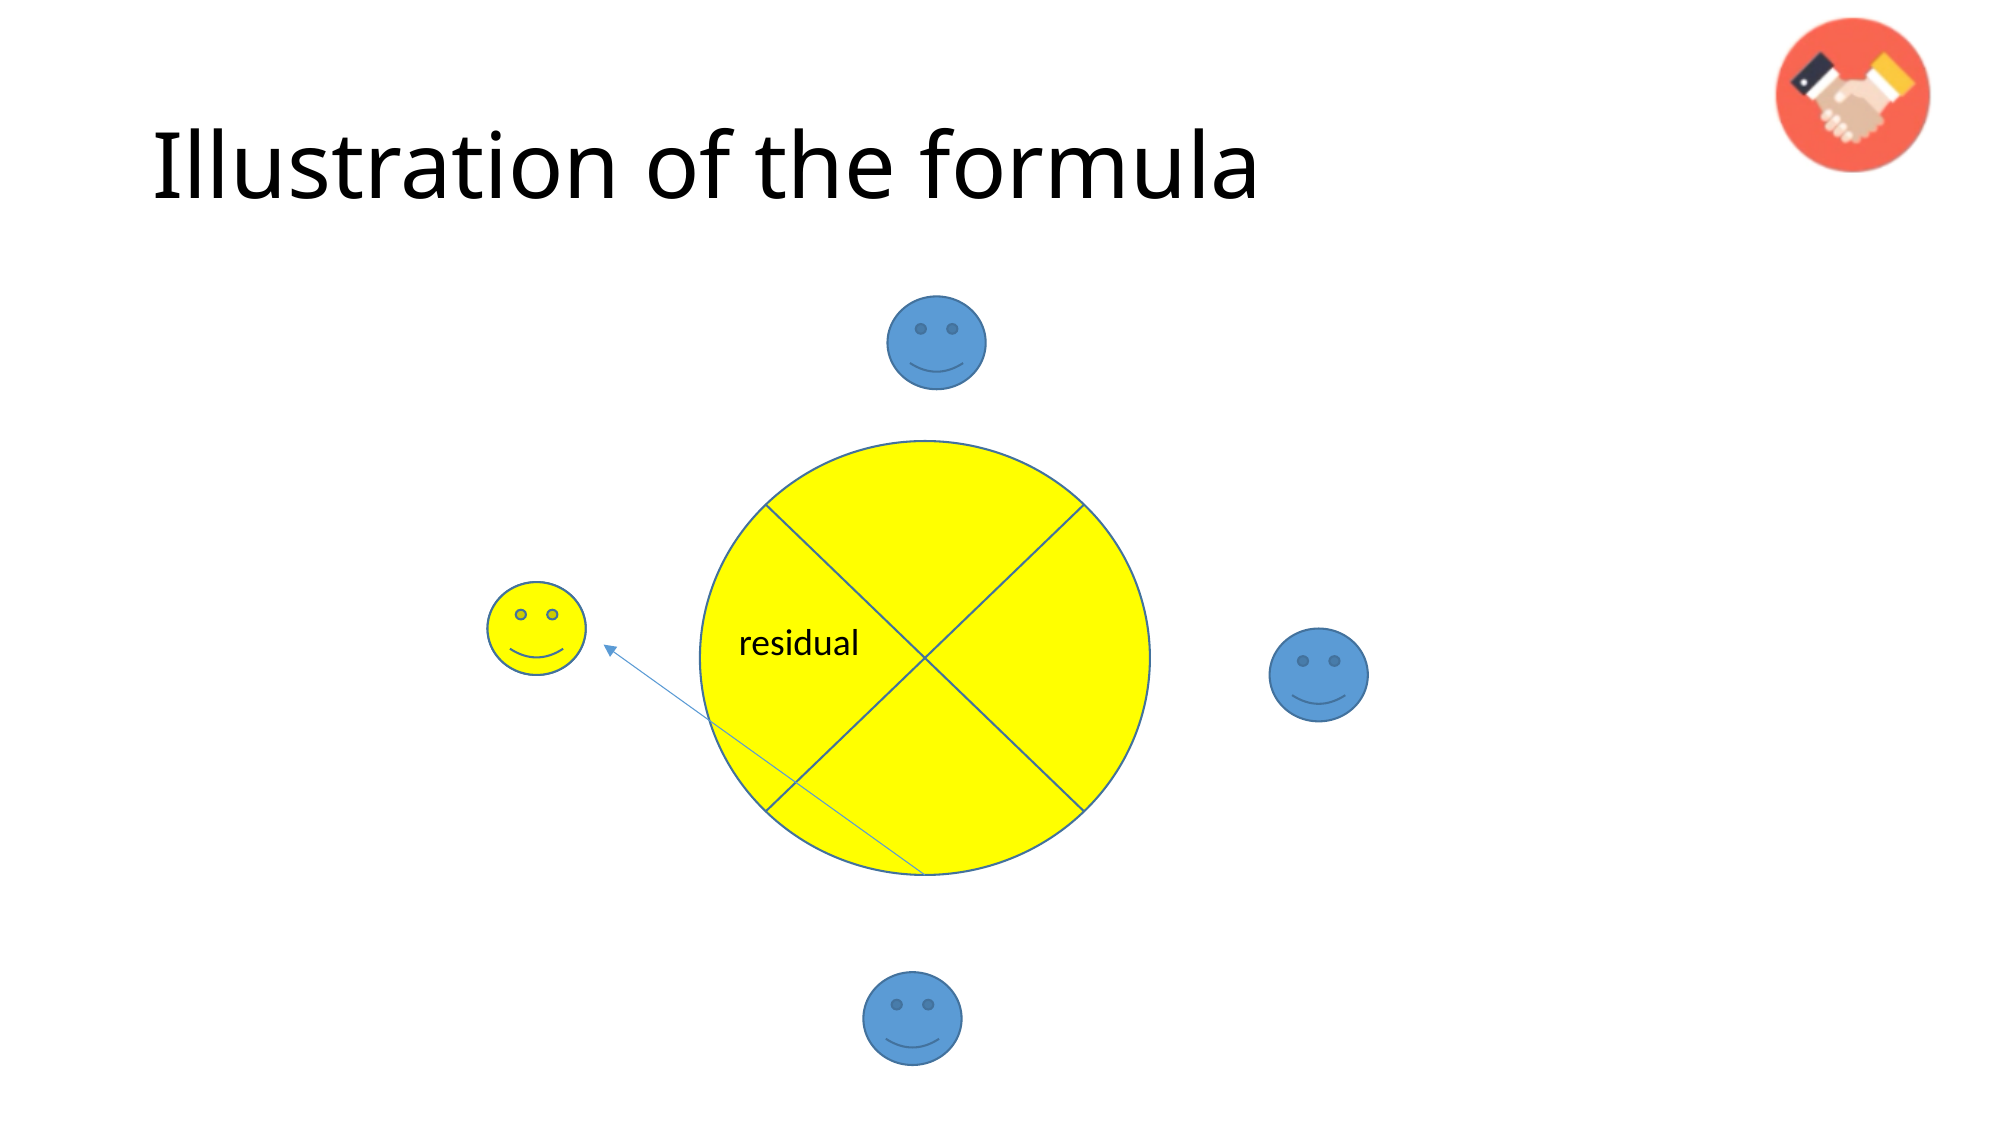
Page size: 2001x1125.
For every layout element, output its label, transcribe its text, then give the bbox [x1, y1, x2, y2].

text_box [698, 439, 1151, 876]
text_box [1268, 627, 1369, 723]
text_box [603, 644, 700, 659]
text_box [886, 295, 987, 391]
text_box residual [724, 610, 888, 671]
picture [1749, 8, 1954, 182]
text_box [486, 581, 587, 676]
title Illustration of the formula [137, 59, 1863, 278]
text_box [862, 971, 963, 1067]
